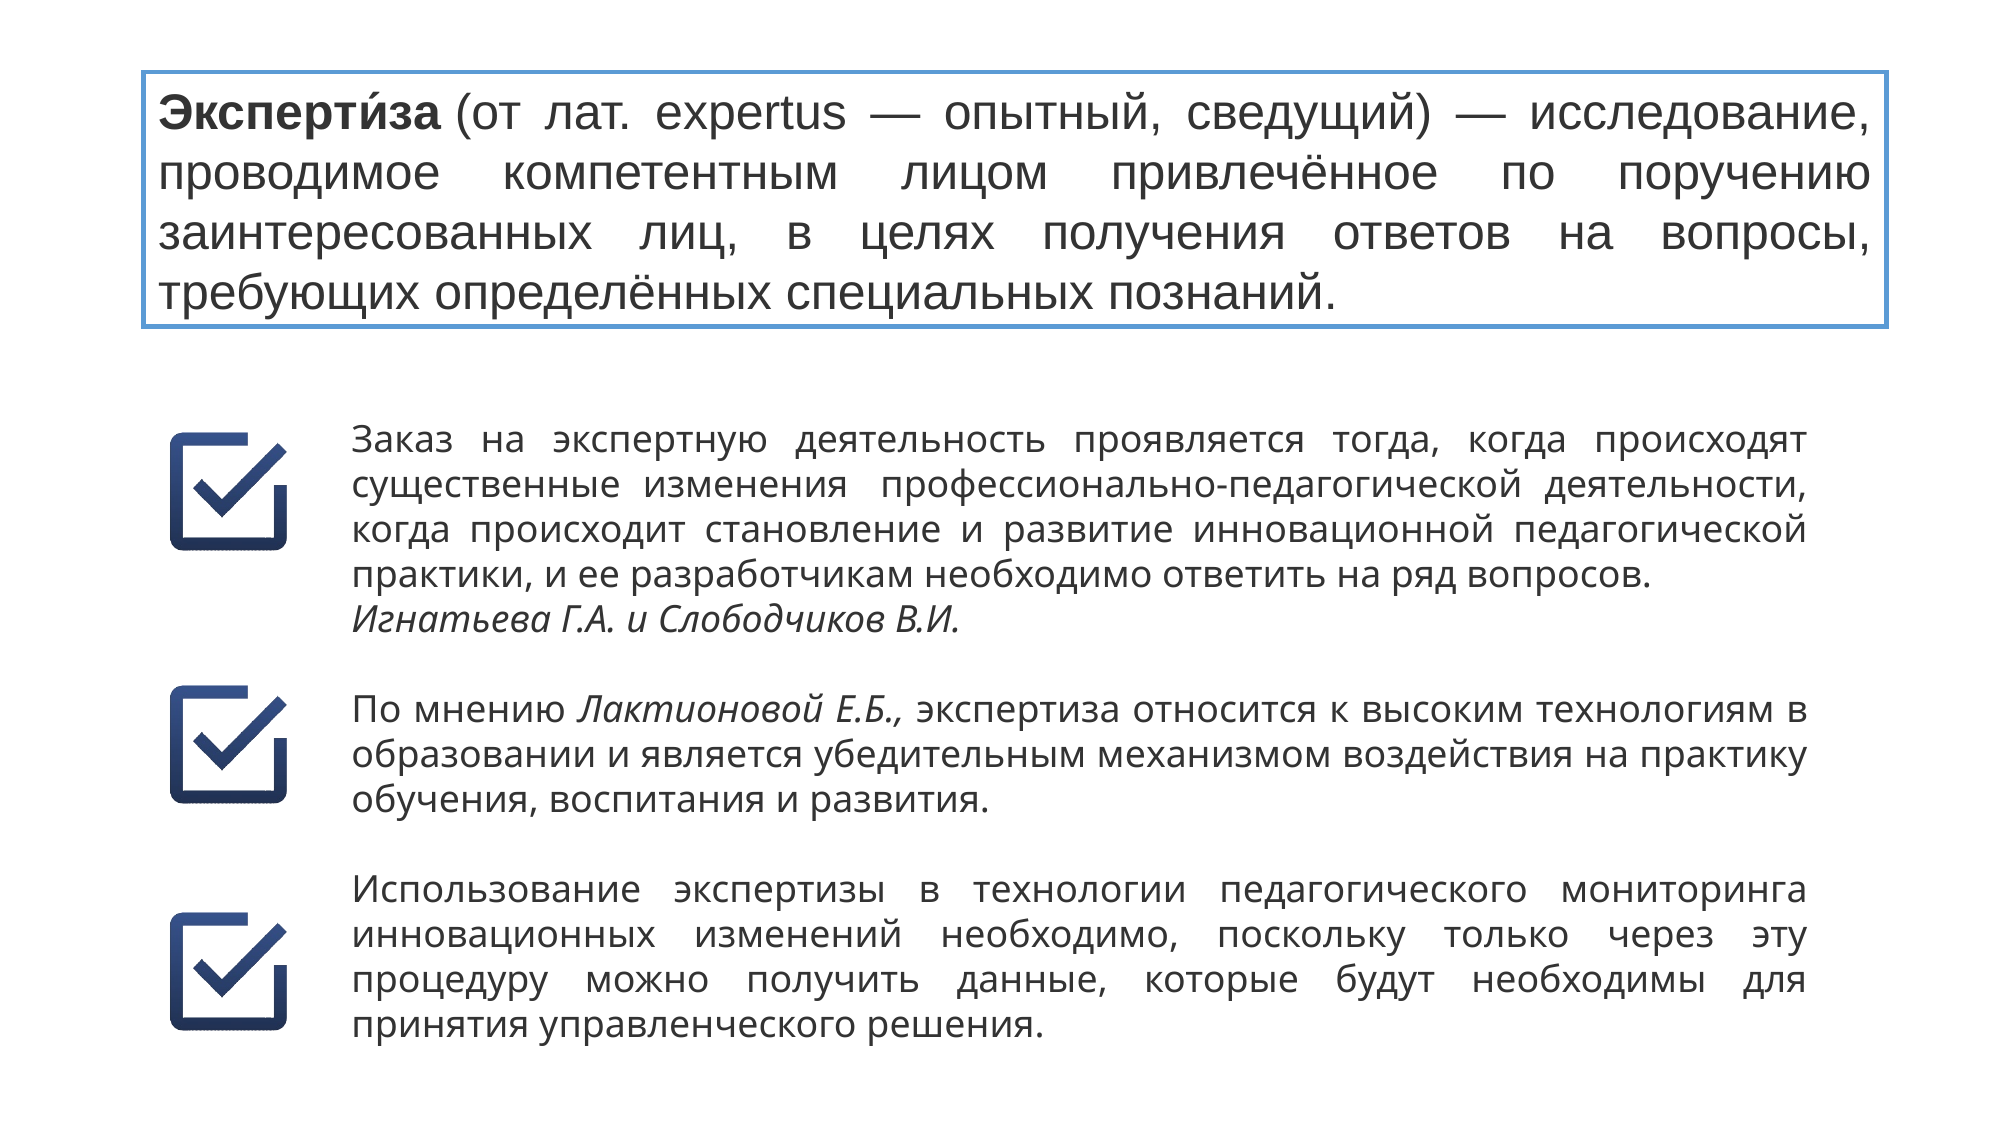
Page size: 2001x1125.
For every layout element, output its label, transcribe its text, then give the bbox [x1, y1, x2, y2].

text_box Заказ на экспертную деятельность проявляется тогда, когда происходят существенные изменения профессионально-педагогической деятельности, когда происходит становление и развитие инновационной педагогической практики, и ее разработчикам необходимо ответить на ряд вопросов. Игнатьева Г.А. и Слободчиков В.И. По мнению Лактионовой Е.Б., экспертиза относится к высоким технологиям в образовании и является убедительным механизмом воздействия на практику обучения, воспитания и развития. Использование экспертизы в технологии педагогического мониторинга инновационных изменений необходимо, поскольку только через эту процедуру можно получить данные, которые будут необходимы для принятия управленческого решения. [336, 407, 1824, 1053]
picture [143, 660, 315, 832]
picture [143, 887, 315, 1060]
text_box Эксперти́за (от лат. expertus — опытный, сведущий) — исследование, проводимое компетентным лицом привлечённое по поручению заинтересованных лиц, в целях получения ответов на вопросы, требующих определённых специальных познаний. [142, 71, 1888, 328]
picture [143, 407, 315, 579]
